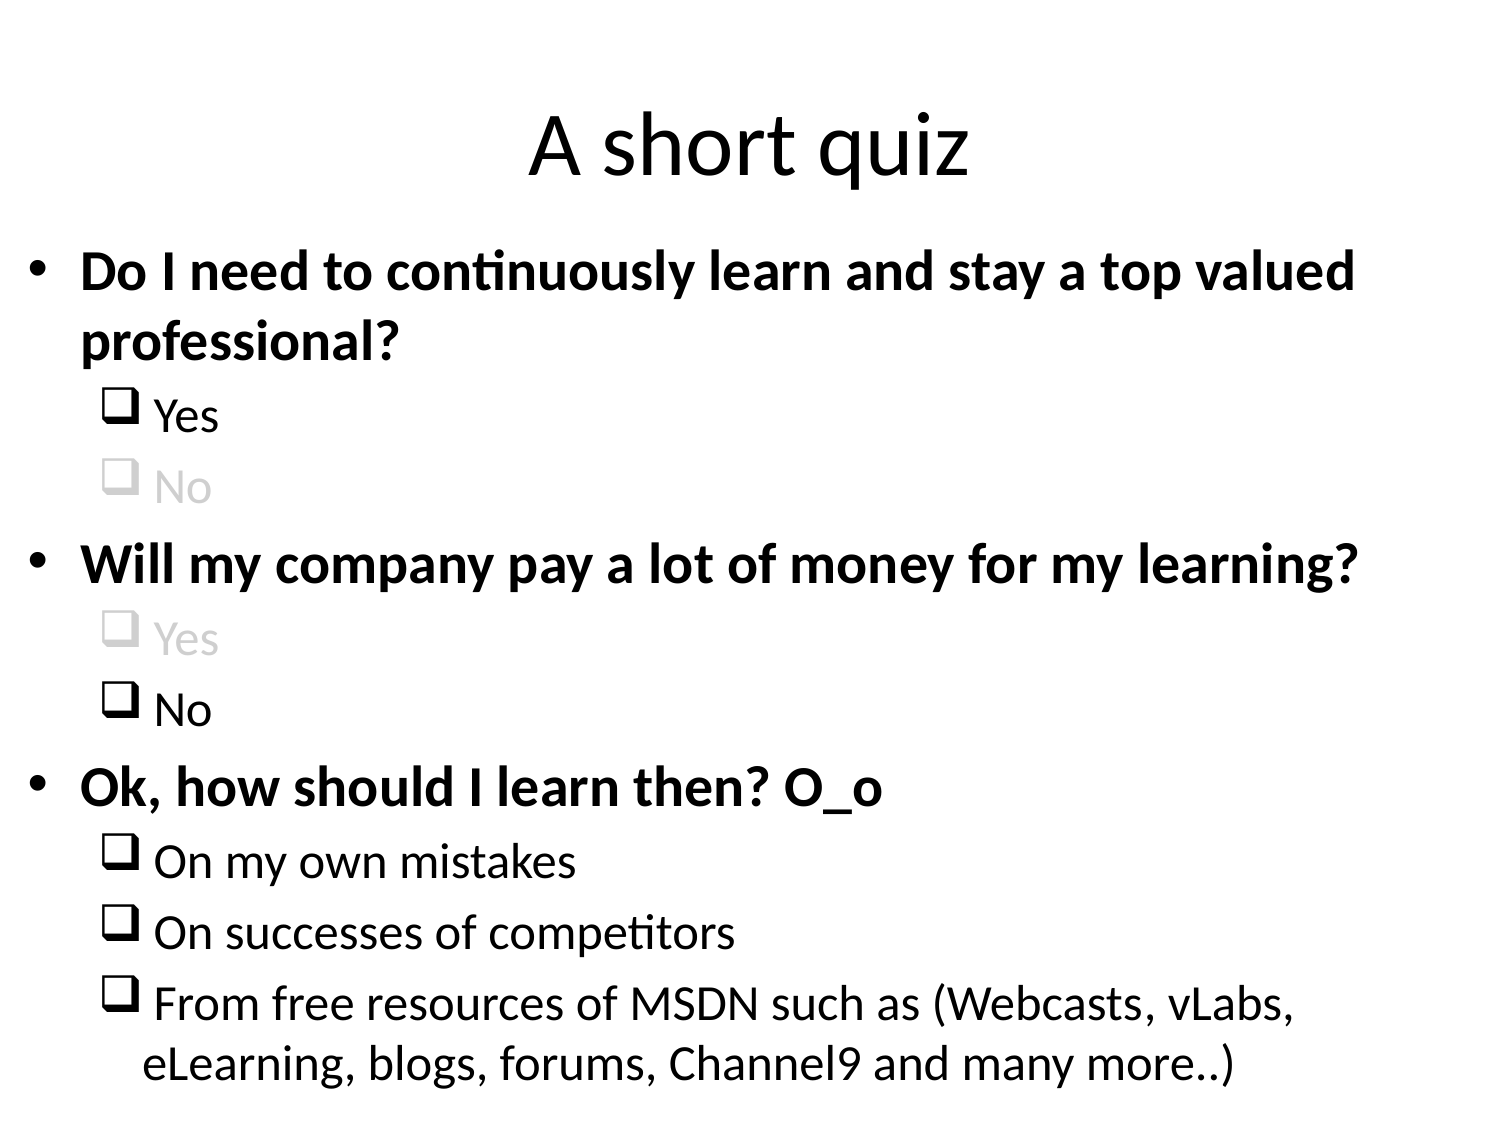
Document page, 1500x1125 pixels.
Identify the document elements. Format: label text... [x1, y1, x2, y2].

text_box [85, 435, 277, 514]
list Do I need to continuously learn and stay a top valued professional? Yes No Will my company pay a lot of money for my learning? Yes No Ok, how should I learn then? O_o On my own mistakes On successes of competitors From free resources of MSDN such as (Webcasts, vLabs, eLearning, blogs, forums, Channel9 and many more..) [12, 224, 1488, 1113]
title A short quiz [75, 45, 1425, 224]
text_box [86, 591, 277, 670]
